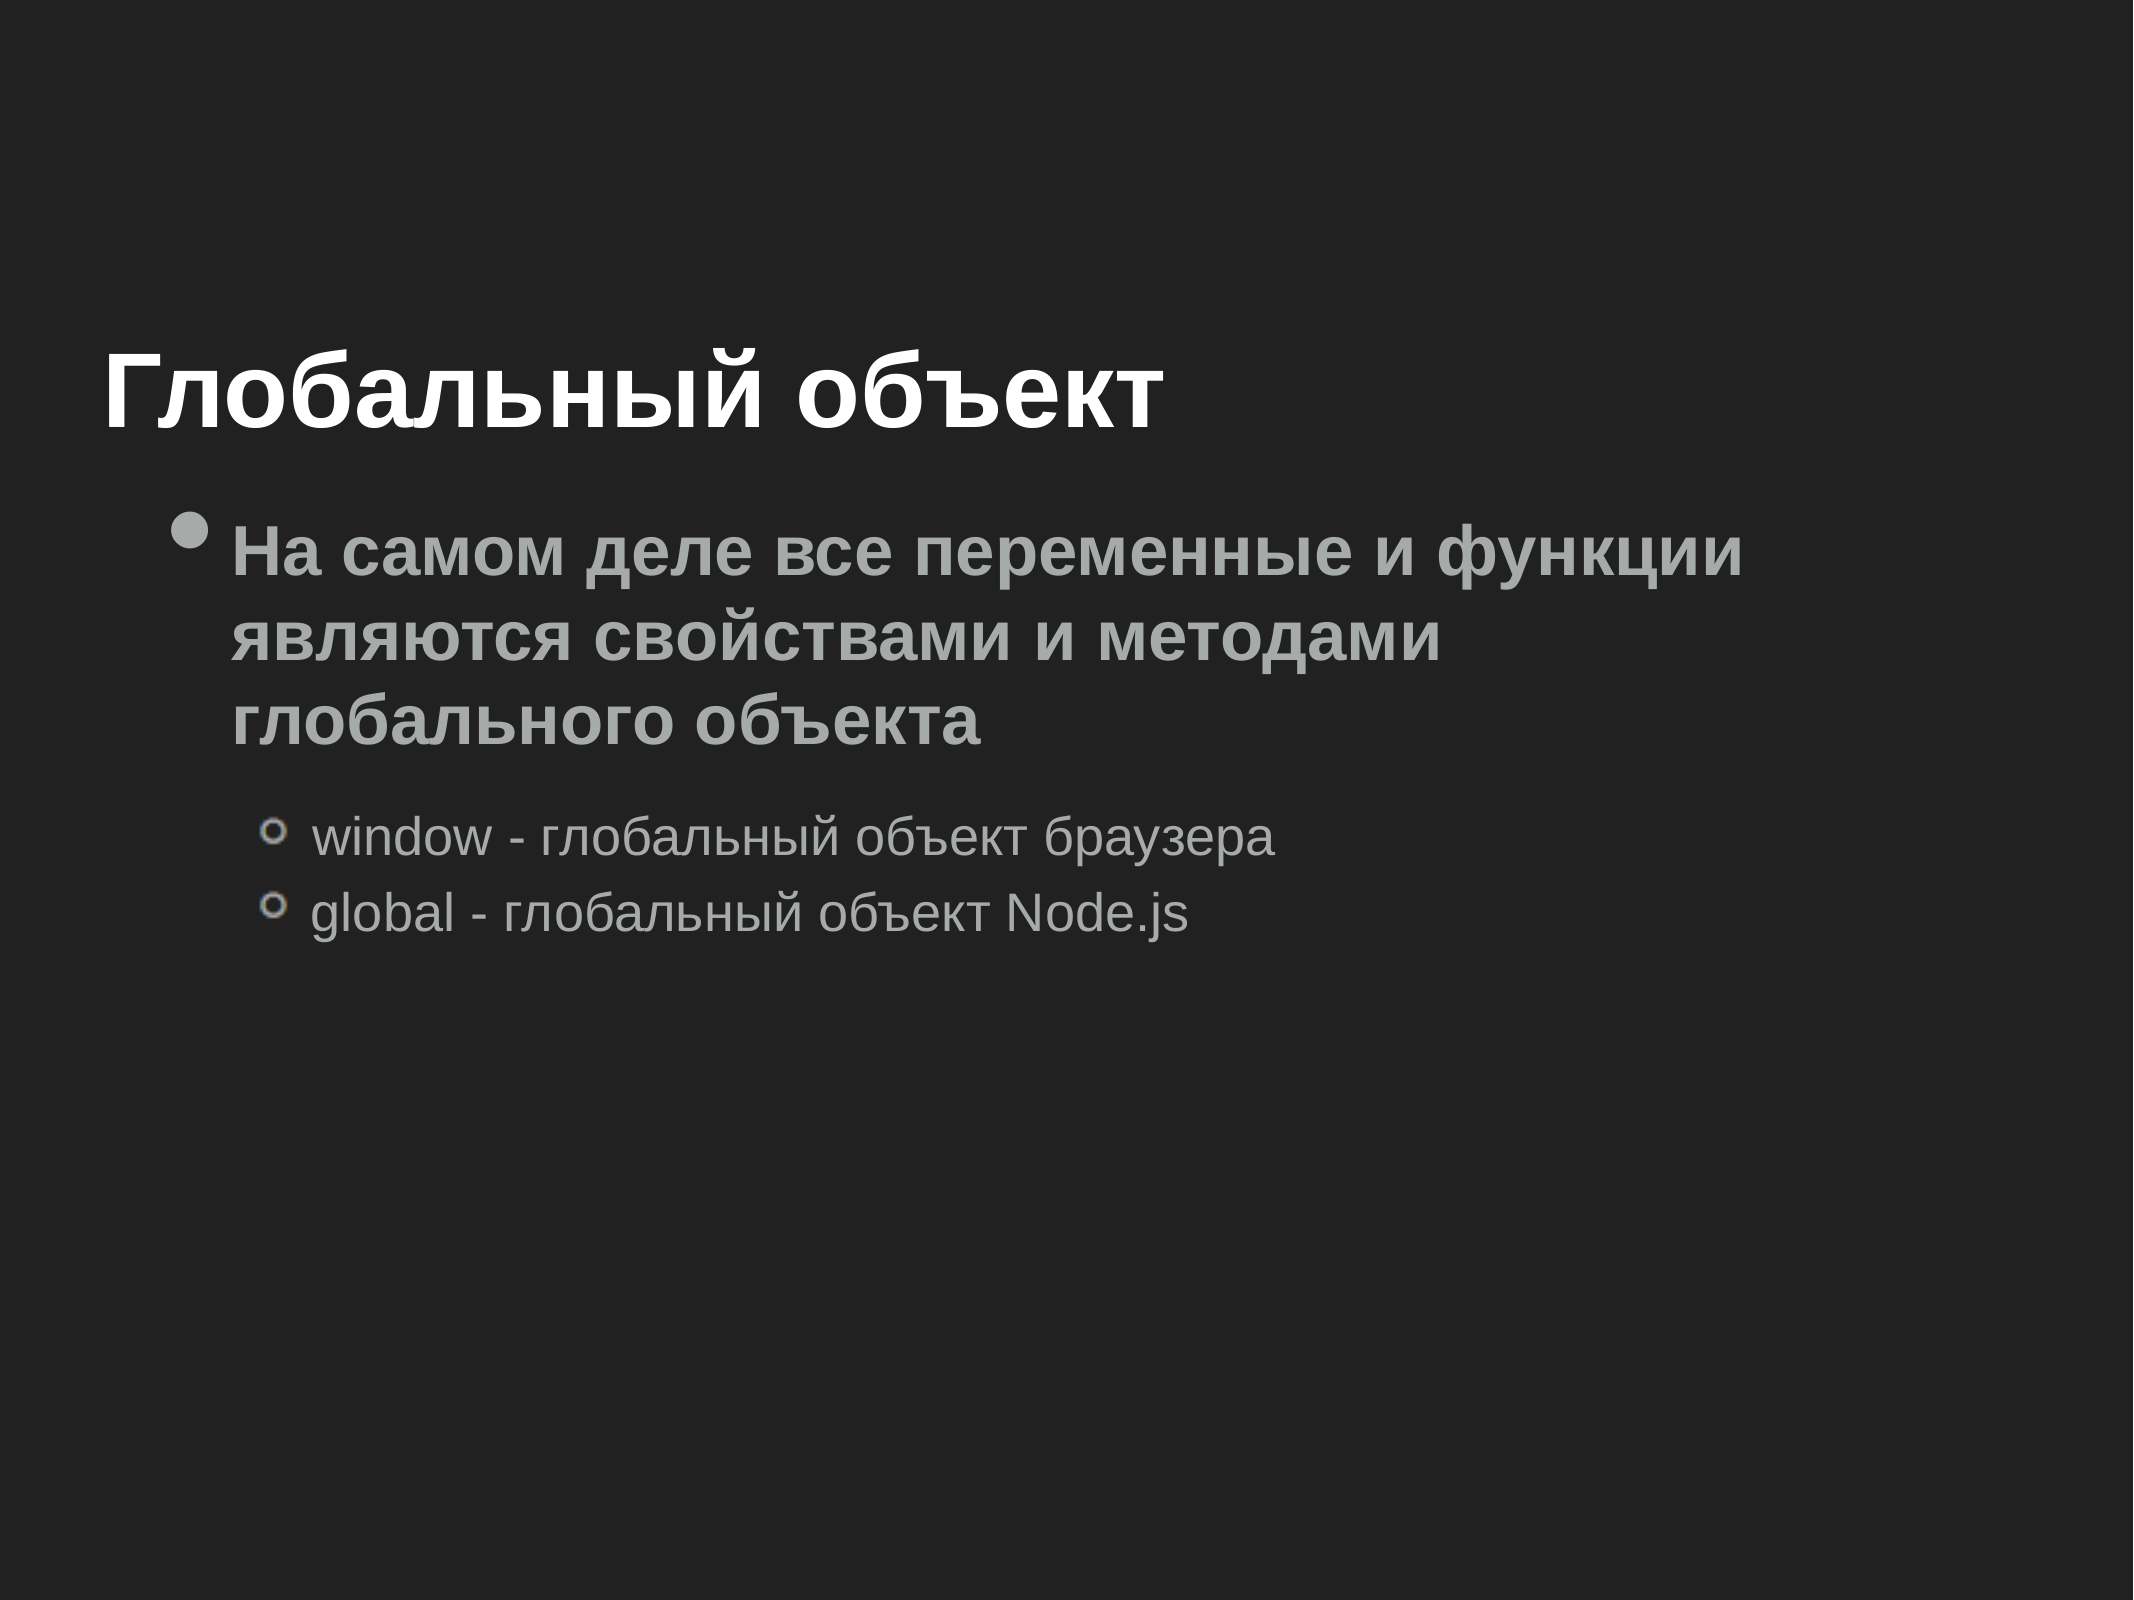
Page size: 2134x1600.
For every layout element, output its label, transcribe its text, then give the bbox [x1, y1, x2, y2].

text_box Глобальный объект [94, 312, 1176, 457]
text_box На самом деле все переменные и функции являются свойствами и методами глобального объекта [157, 495, 1885, 768]
text_box global - глобальный объект Node.js [302, 856, 1200, 951]
picture [39, 789, 300, 949]
text_box window - глобальный объект браузера [303, 779, 1286, 875]
